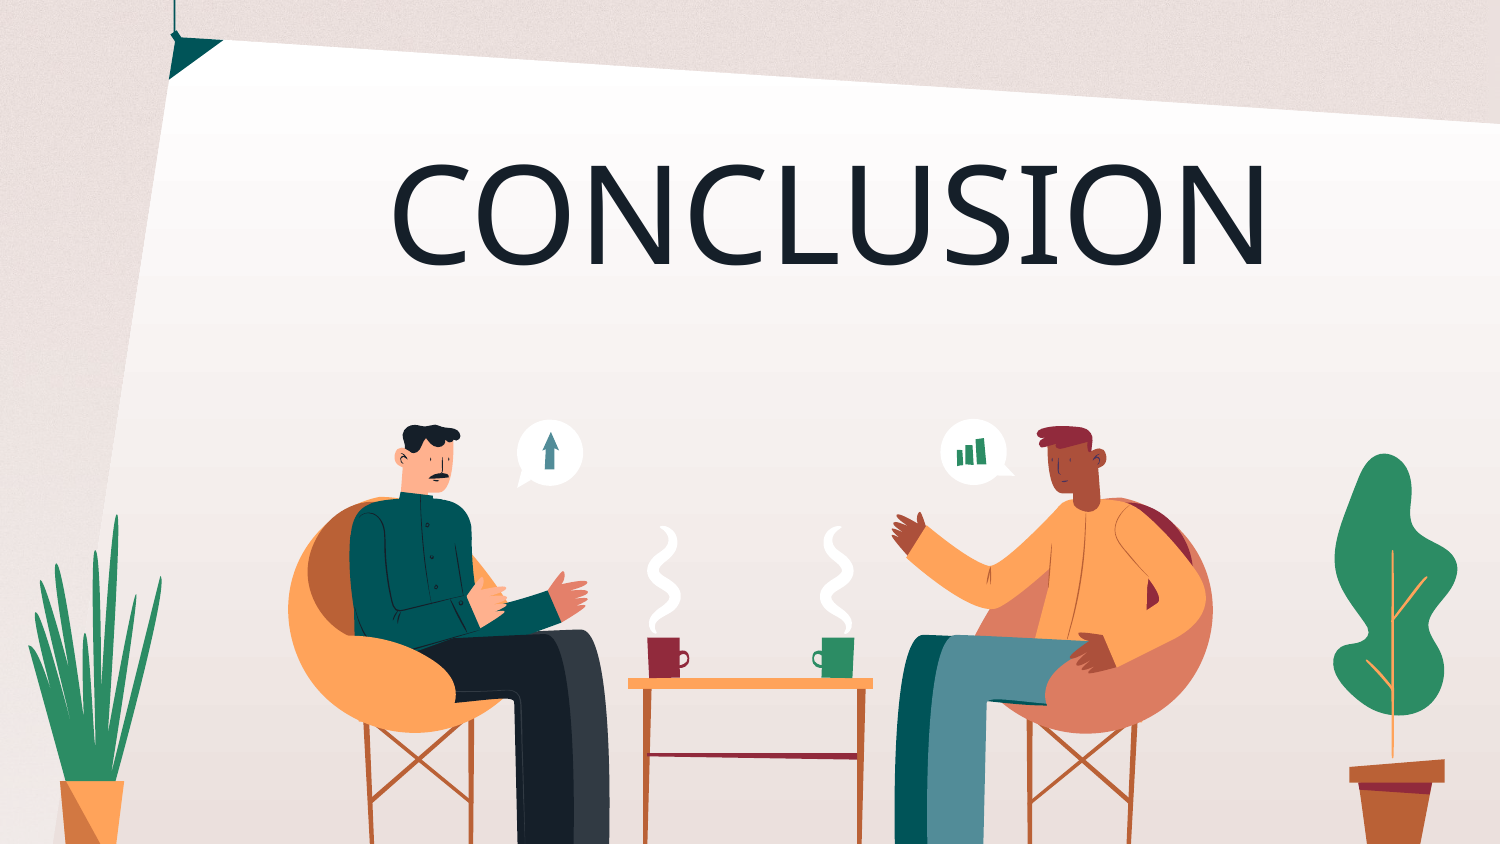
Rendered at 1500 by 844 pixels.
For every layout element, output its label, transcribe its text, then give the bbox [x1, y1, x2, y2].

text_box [280, 419, 618, 844]
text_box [27, 514, 171, 844]
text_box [628, 525, 874, 678]
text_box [628, 689, 874, 844]
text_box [1330, 453, 1460, 844]
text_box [884, 418, 1226, 844]
title CONCLUSION [209, 112, 1291, 324]
